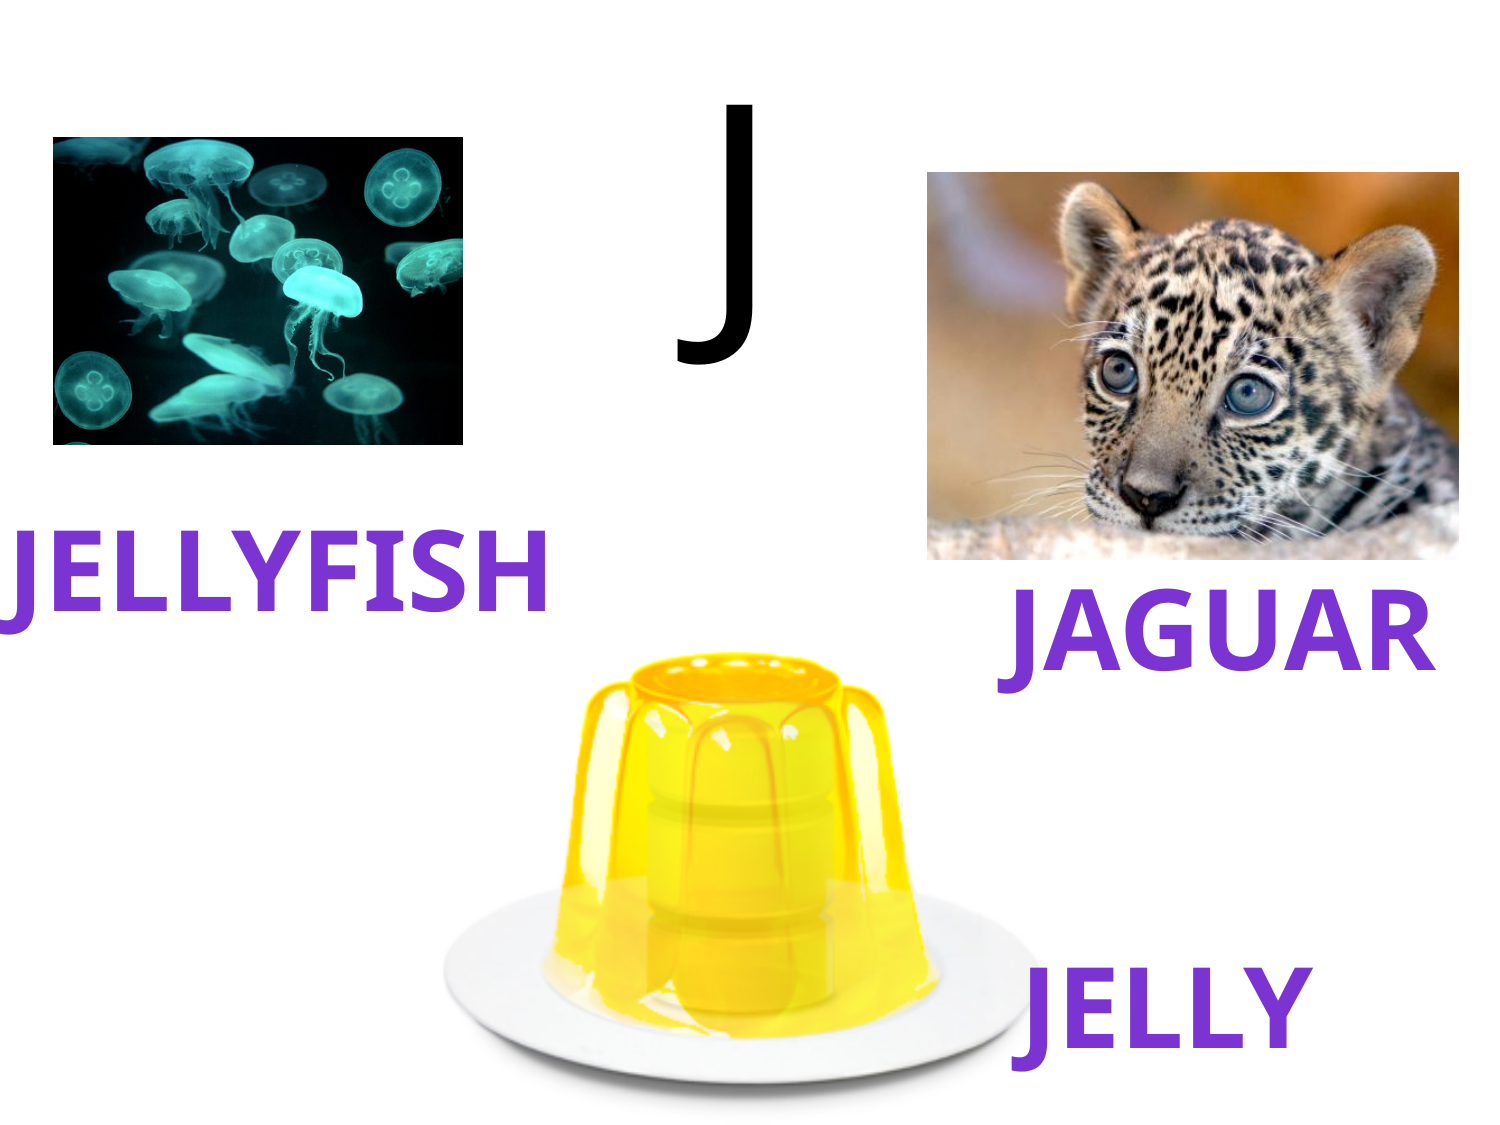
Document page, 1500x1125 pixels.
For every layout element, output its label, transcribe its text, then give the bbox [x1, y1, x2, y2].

title J [64, 101, 1415, 290]
text_box jelly [1047, 928, 1330, 1079]
picture [926, 172, 1459, 560]
picture [442, 652, 1043, 1125]
text_box Jellyfish [0, 491, 571, 642]
text_box jaguar [991, 568, 1452, 701]
picture [52, 136, 463, 445]
